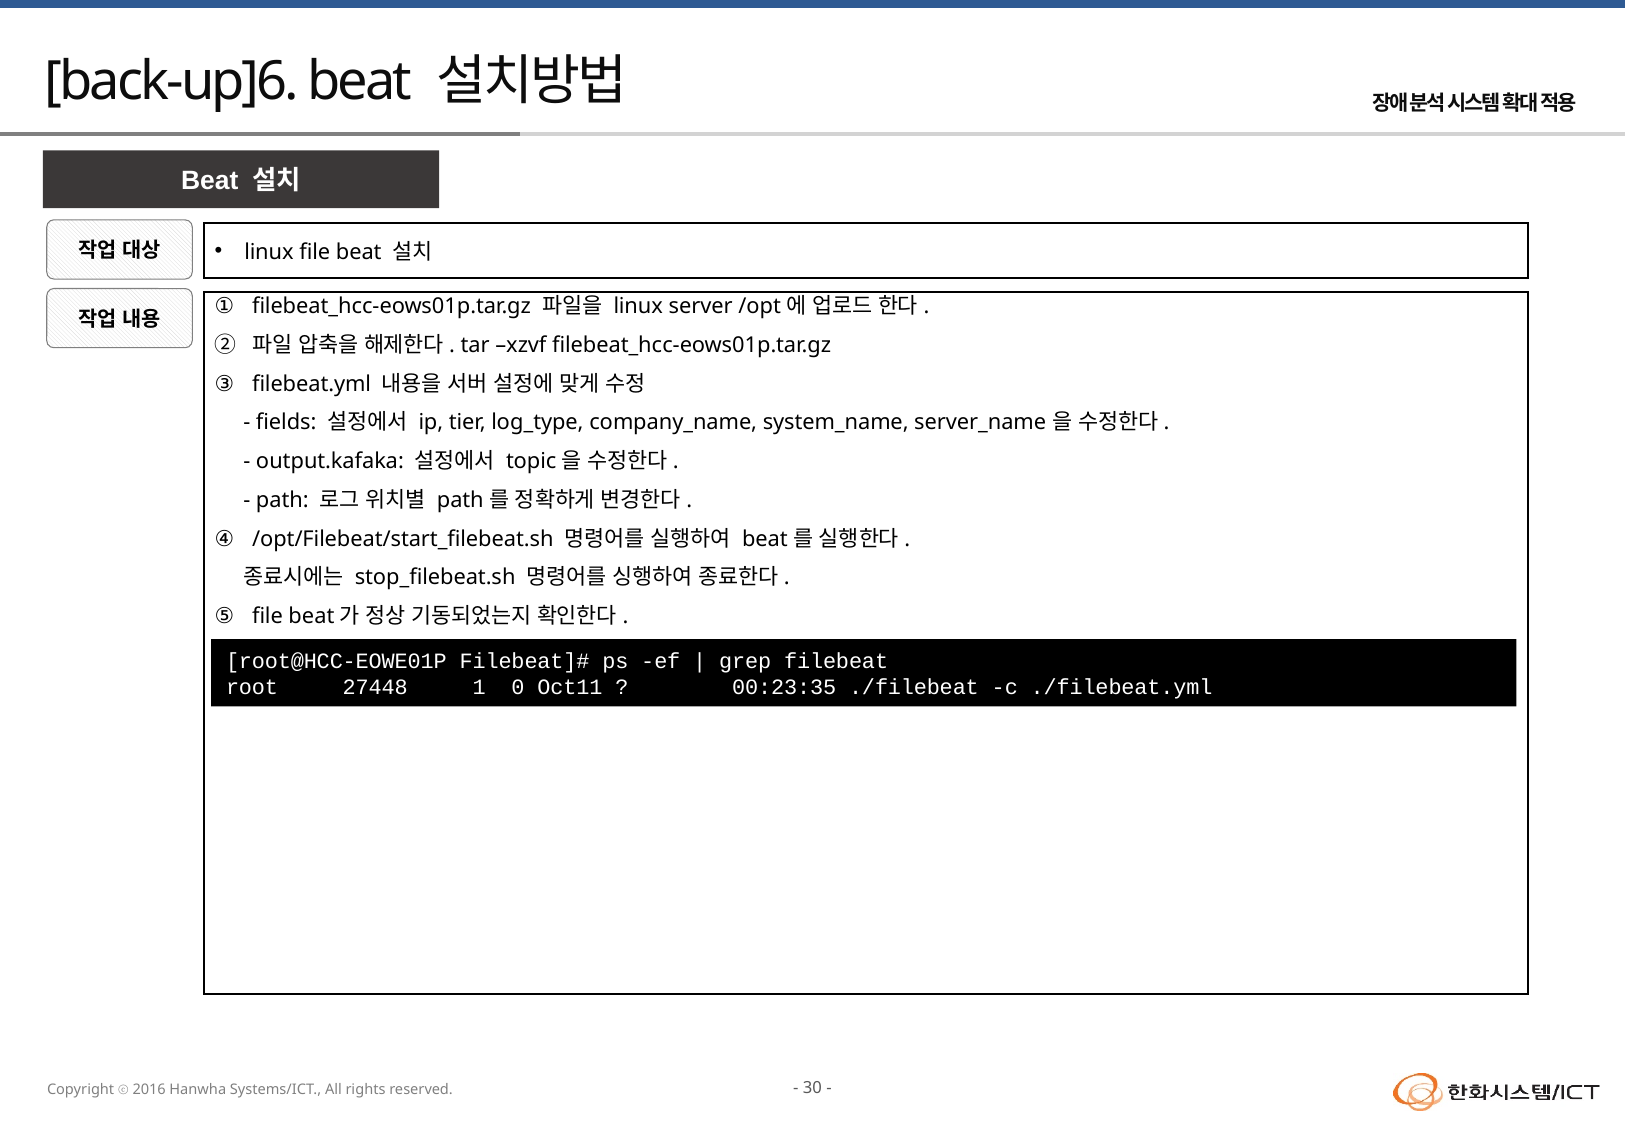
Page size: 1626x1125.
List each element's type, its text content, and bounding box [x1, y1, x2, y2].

text_box Beat 설치 [42, 149, 440, 209]
text_box 작업 내용 [46, 287, 193, 349]
text_box [root@HCC-EOWE01P Filebeat]# ps -ef | grep filebeat root 27448 1 0 Oct11 ? 00:23:35 ./filebeat -c ./filebeat.yml [211, 639, 1517, 707]
text_box filebeat_hcc-eows01p.tar.gz 파일을 linux server /opt에 업로드 한다. 파일 압축을 해제한다. tar –xzvf filebeat_hcc-eows01p.tar.gz filebeat.yml 내용을 서버 설정에 맞게 수정 - fields: 설정에서 ip, tier, log_type, company_name, system_name, server_name을 수정한다. - output.kafaka: 설정에서 topic을 수정한다. - path: 로그 위치별 path를 정확하게 변경한다. /opt/Filebeat/start_filebeat.sh 명령어를 실행하여 beat를 실행한다. 종료시에는 stop_filebeat.sh 명령어를 싱행하여 종료한다. file beat가 정상 기동되었는지 확인한다. [204, 291, 1528, 994]
text_box 작업 대상 [46, 219, 193, 280]
picture [1393, 1073, 1600, 1111]
title [back-up]6. beat 설치방법 [44, 45, 1194, 125]
text_box linux file beat 설치 [204, 223, 1528, 278]
